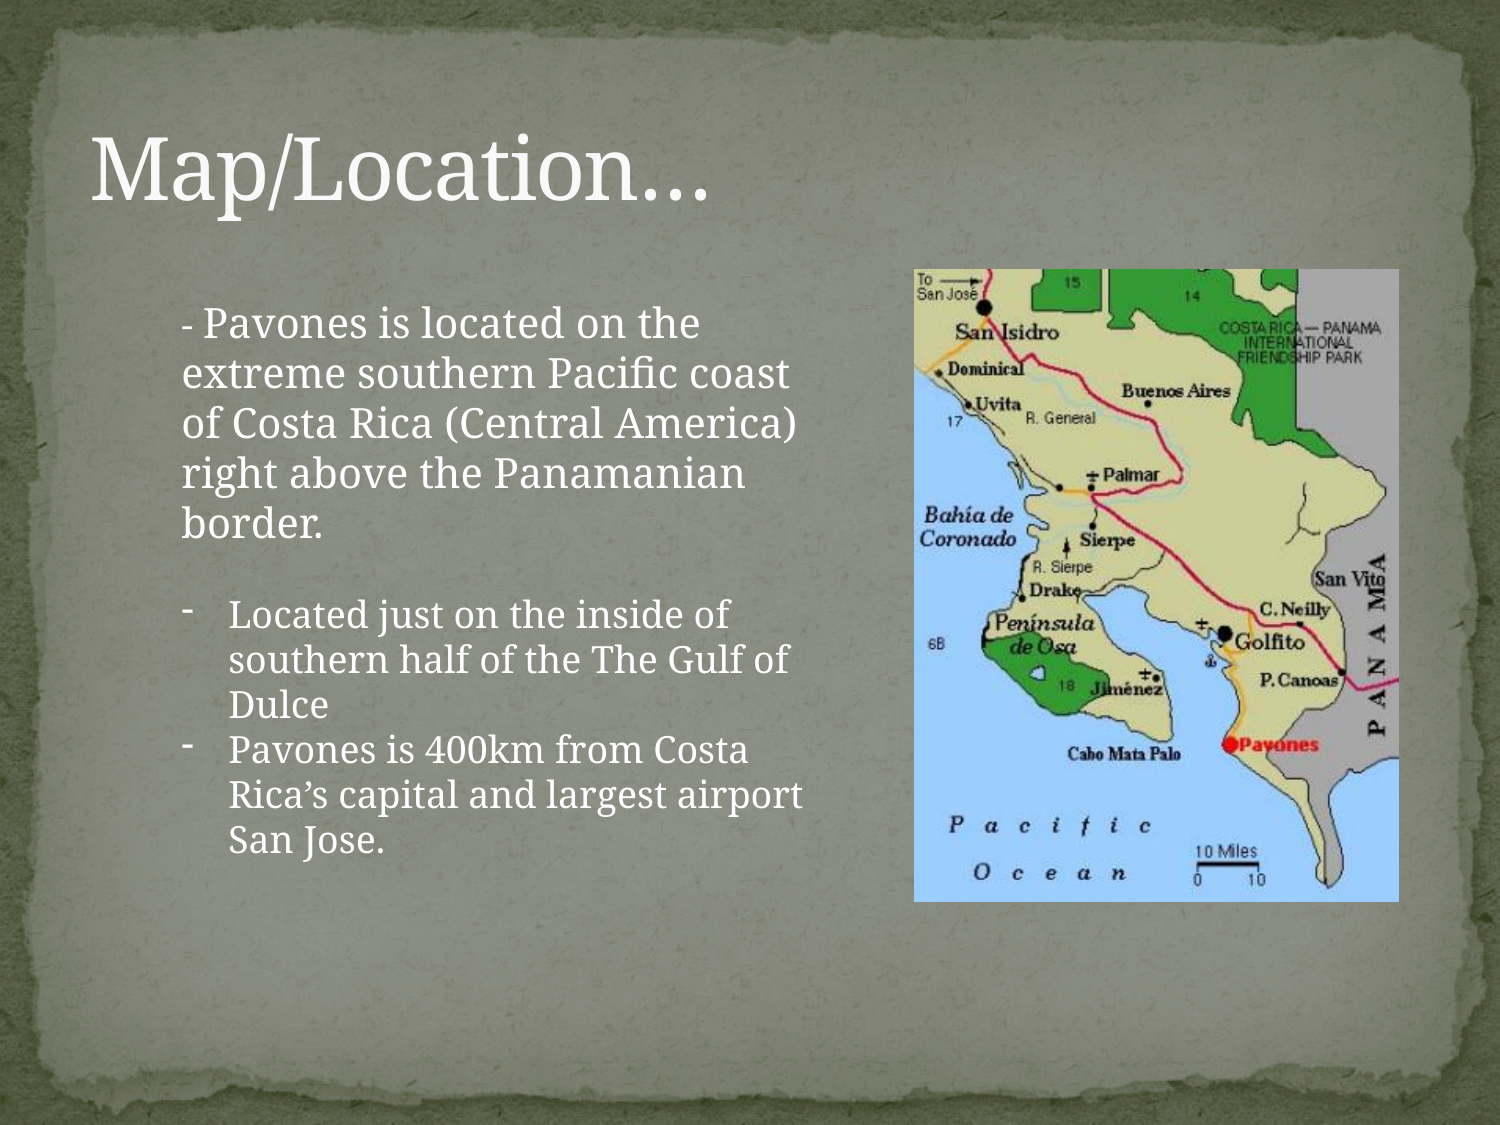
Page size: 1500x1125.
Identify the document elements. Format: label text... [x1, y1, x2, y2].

title Map/Location… [74, 24, 1425, 225]
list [119, 227, 1465, 973]
